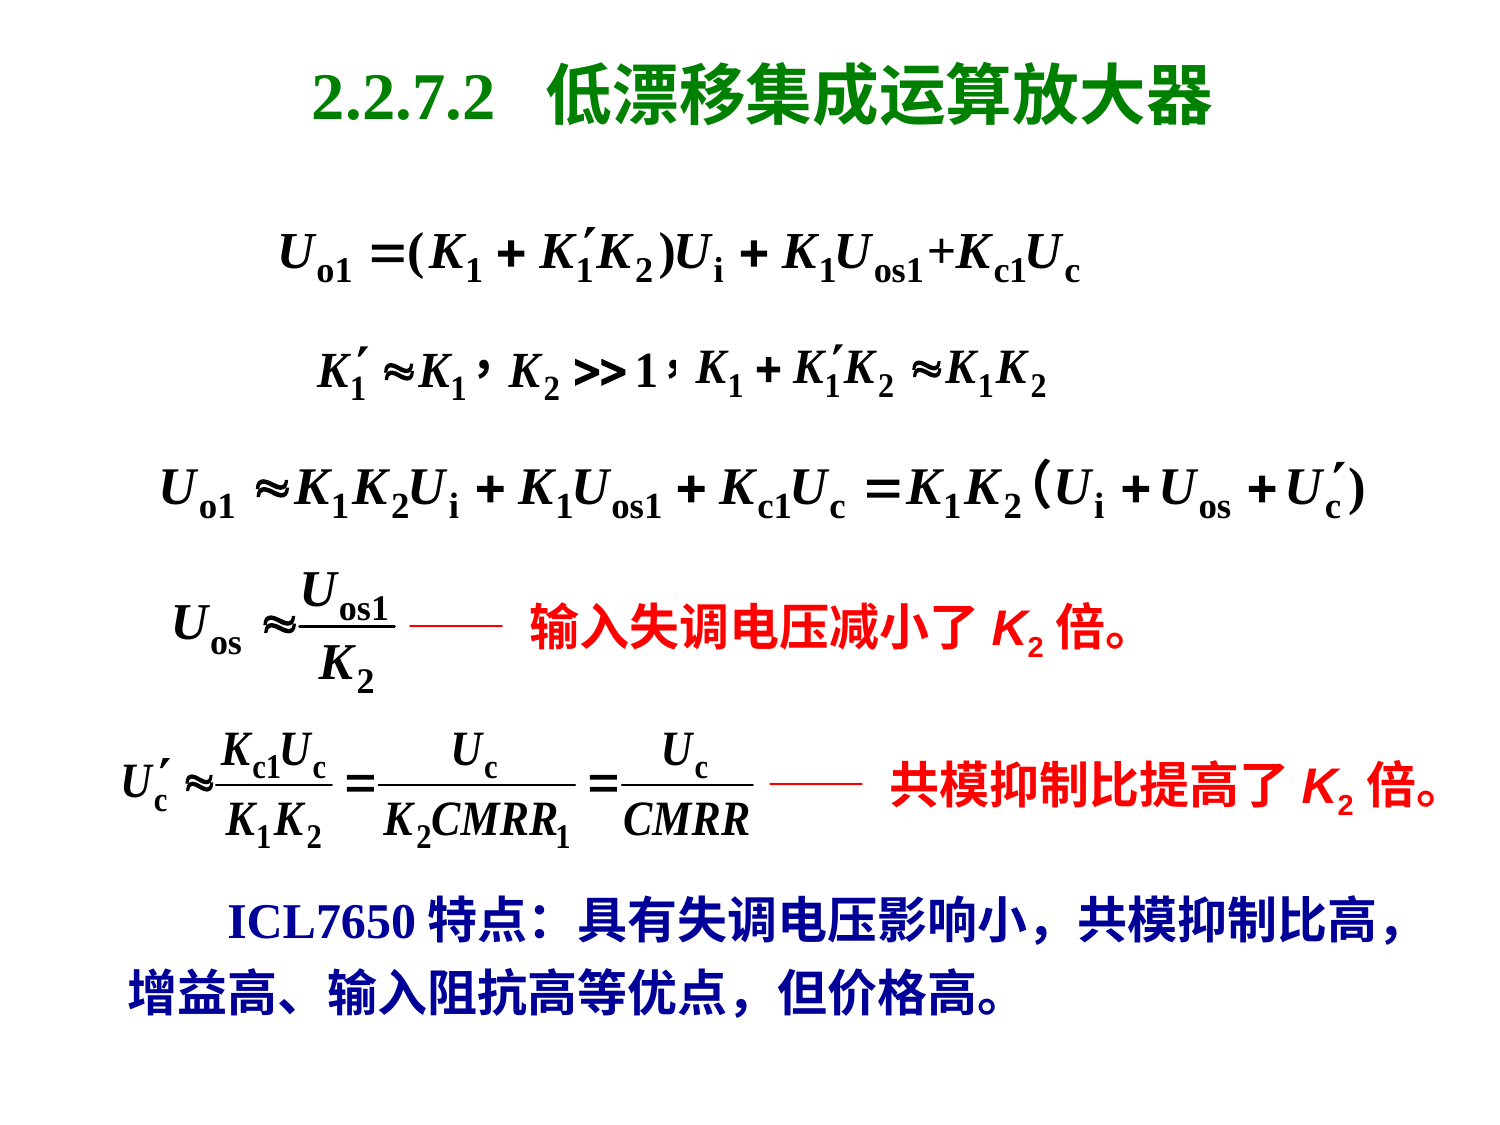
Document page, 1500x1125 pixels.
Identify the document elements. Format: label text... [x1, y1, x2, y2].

title 2.2.7.2 低漂移集成运算放大器 [70, 44, 1422, 233]
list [154, 451, 1372, 528]
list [273, 220, 1089, 292]
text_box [117, 716, 1461, 858]
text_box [308, 337, 1052, 410]
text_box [166, 554, 1314, 704]
list ICL7650特点：具有失调电压影响小，共模抑制比高， 增益高、输入阻抗高等优点，但价格高。 [111, 869, 1500, 1099]
